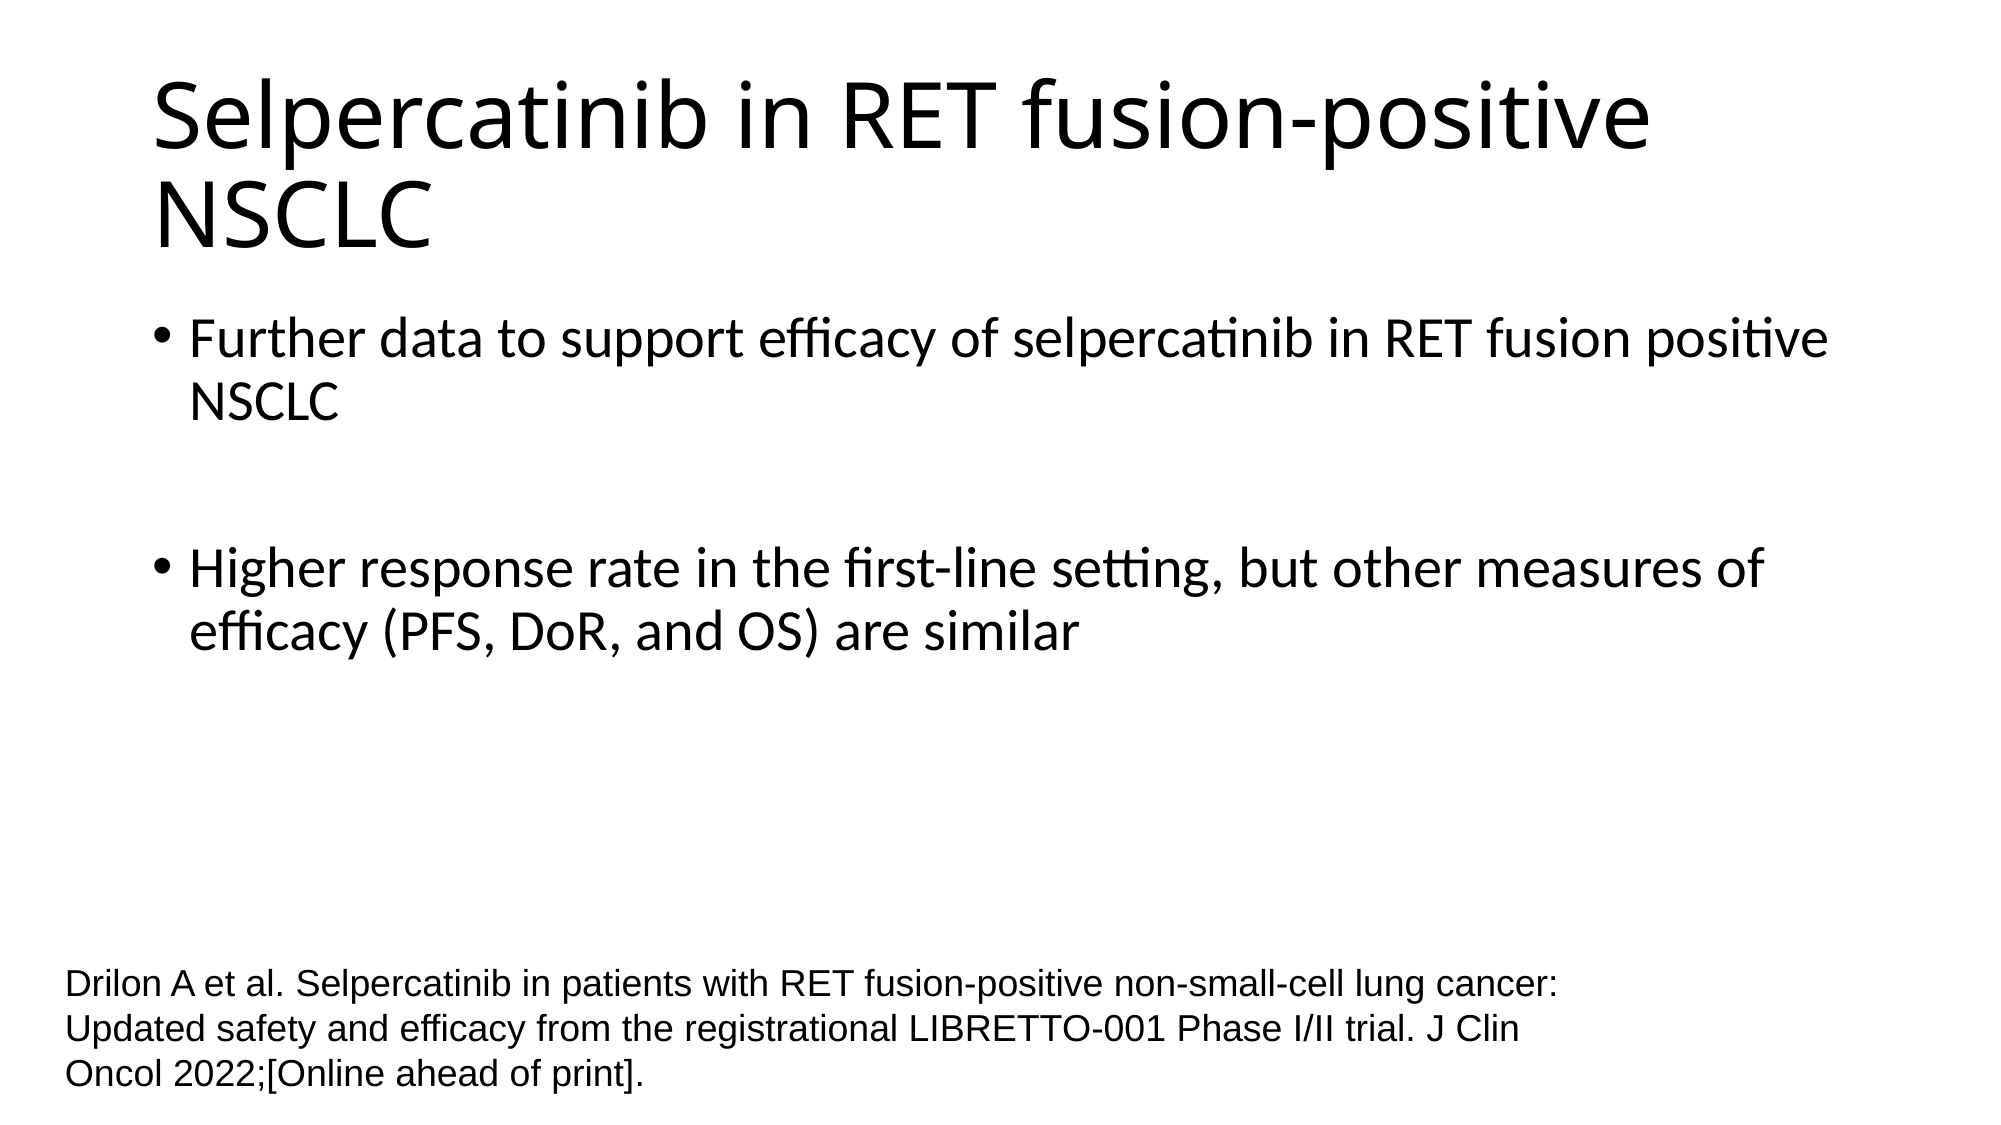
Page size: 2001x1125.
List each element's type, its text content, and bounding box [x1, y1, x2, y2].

text_box Drilon A et al. Selpercatinib in patients with RET fusion-positive non-small-cell lung cancer: Updated safety and efficacy from the registrational LIBRETTO-001 Phase I/II trial. J Clin Oncol 2022;[Online ahead of print]. [49, 951, 1638, 1102]
list Further data to support efficacy of selpercatinib in RET fusion positive NSCLC Higher response rate in the first-line setting, but other measures of efficacy (PFS, DoR, and OS) are similar [137, 299, 1863, 1014]
title Selpercatinib in RET fusion-positive NSCLC [137, 59, 1863, 278]
